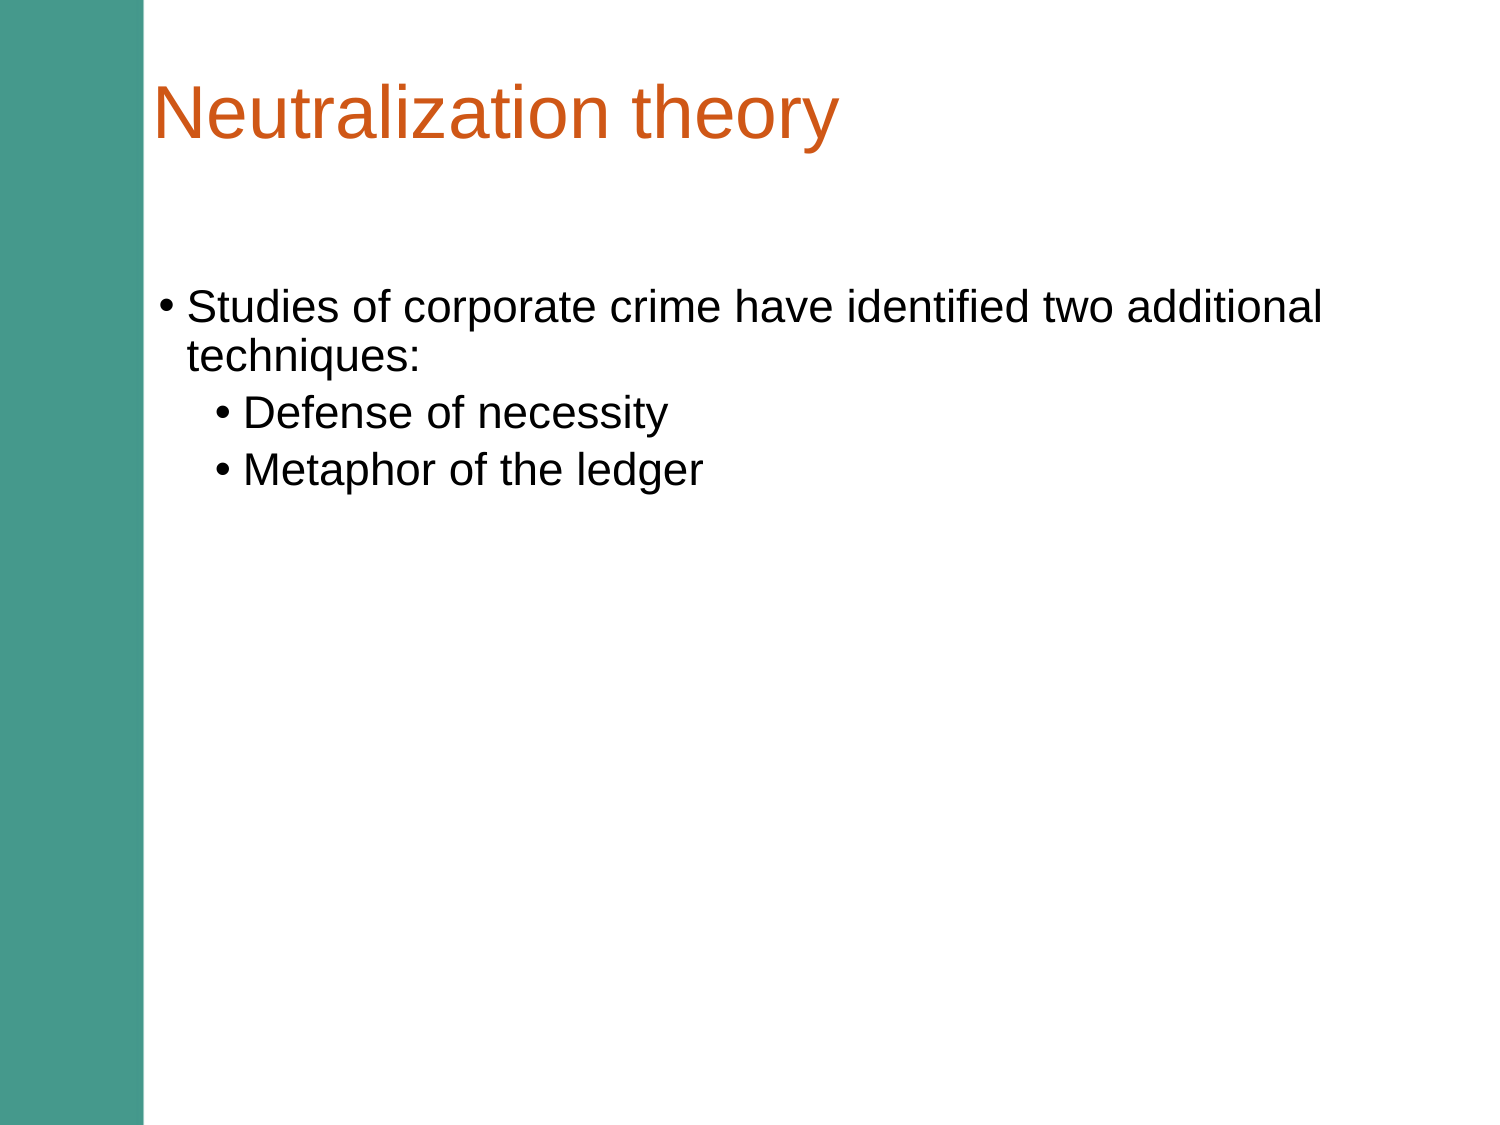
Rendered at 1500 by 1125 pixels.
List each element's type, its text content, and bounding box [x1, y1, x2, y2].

title Neutralization theory [137, 50, 1432, 178]
list Studies of corporate crime have identified two additional techniques: Defense of necessity Metaphor of the ledger [143, 275, 1438, 989]
picture [0, 0, 1500, 1125]
